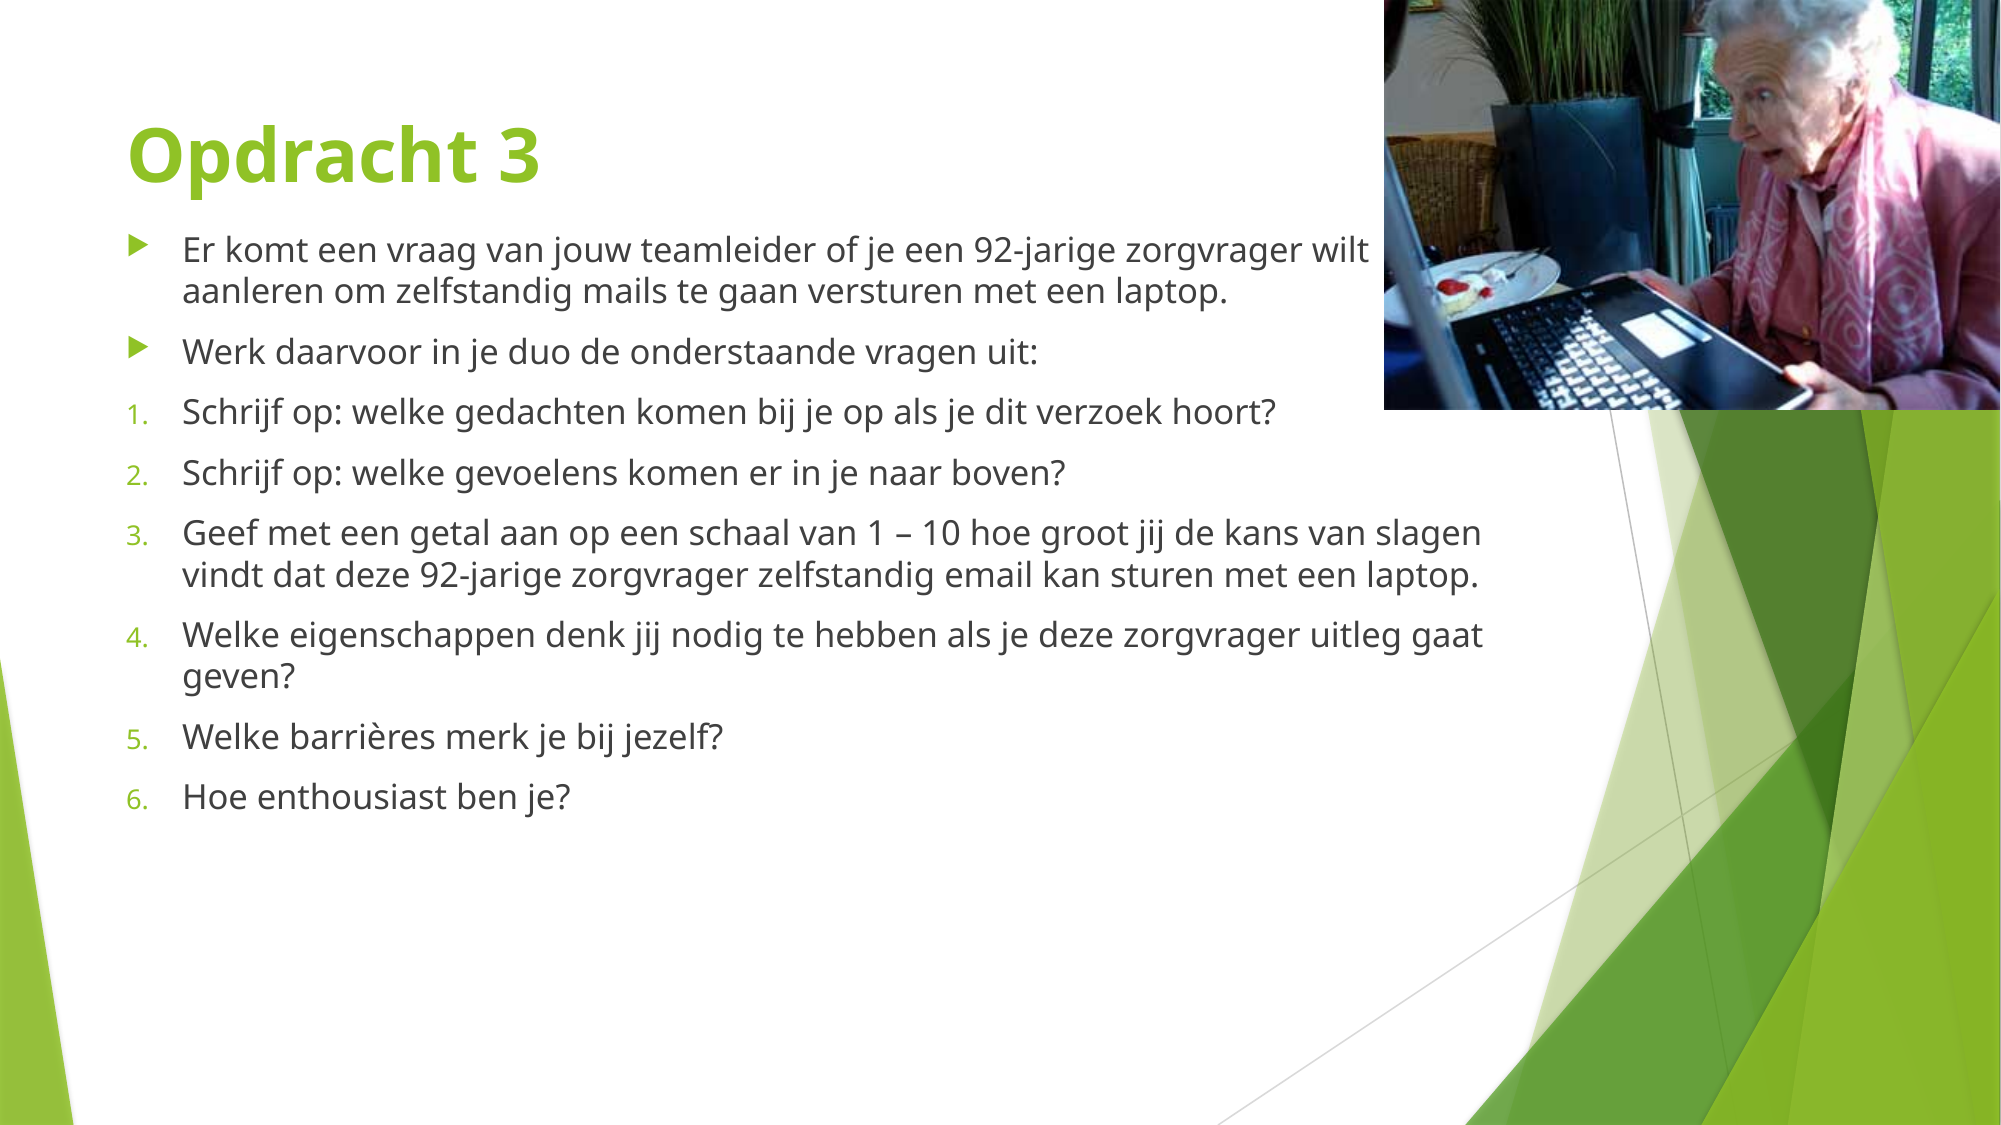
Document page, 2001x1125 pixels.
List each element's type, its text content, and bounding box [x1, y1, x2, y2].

picture [1383, 0, 2000, 410]
title Opdracht 3 [111, 99, 1378, 220]
list Er komt een vraag van jouw teamleider of je een 92-jarige zorgvrager wilt aanleren om zelfstandig mails te gaan versturen met een laptop. Werk daarvoor in je duo de onderstaande vragen uit: Schrijf op: welke gedachten komen bij je op als je dit verzoek hoort? Schrijf op: welke gevoelens komen er in je naar boven? Geef met een getal aan op een schaal van 1 – 10 hoe groot jij de kans van slagen vindt dat deze 92-jarige zorgvrager zelfstandig email kan sturen met een laptop. Welke eigenschappen denk jij nodig te hebben als je deze zorgvrager uitleg gaat geven? Welke barrières merk je bij jezelf? Hoe enthousiast ben je? [111, 220, 1522, 858]
